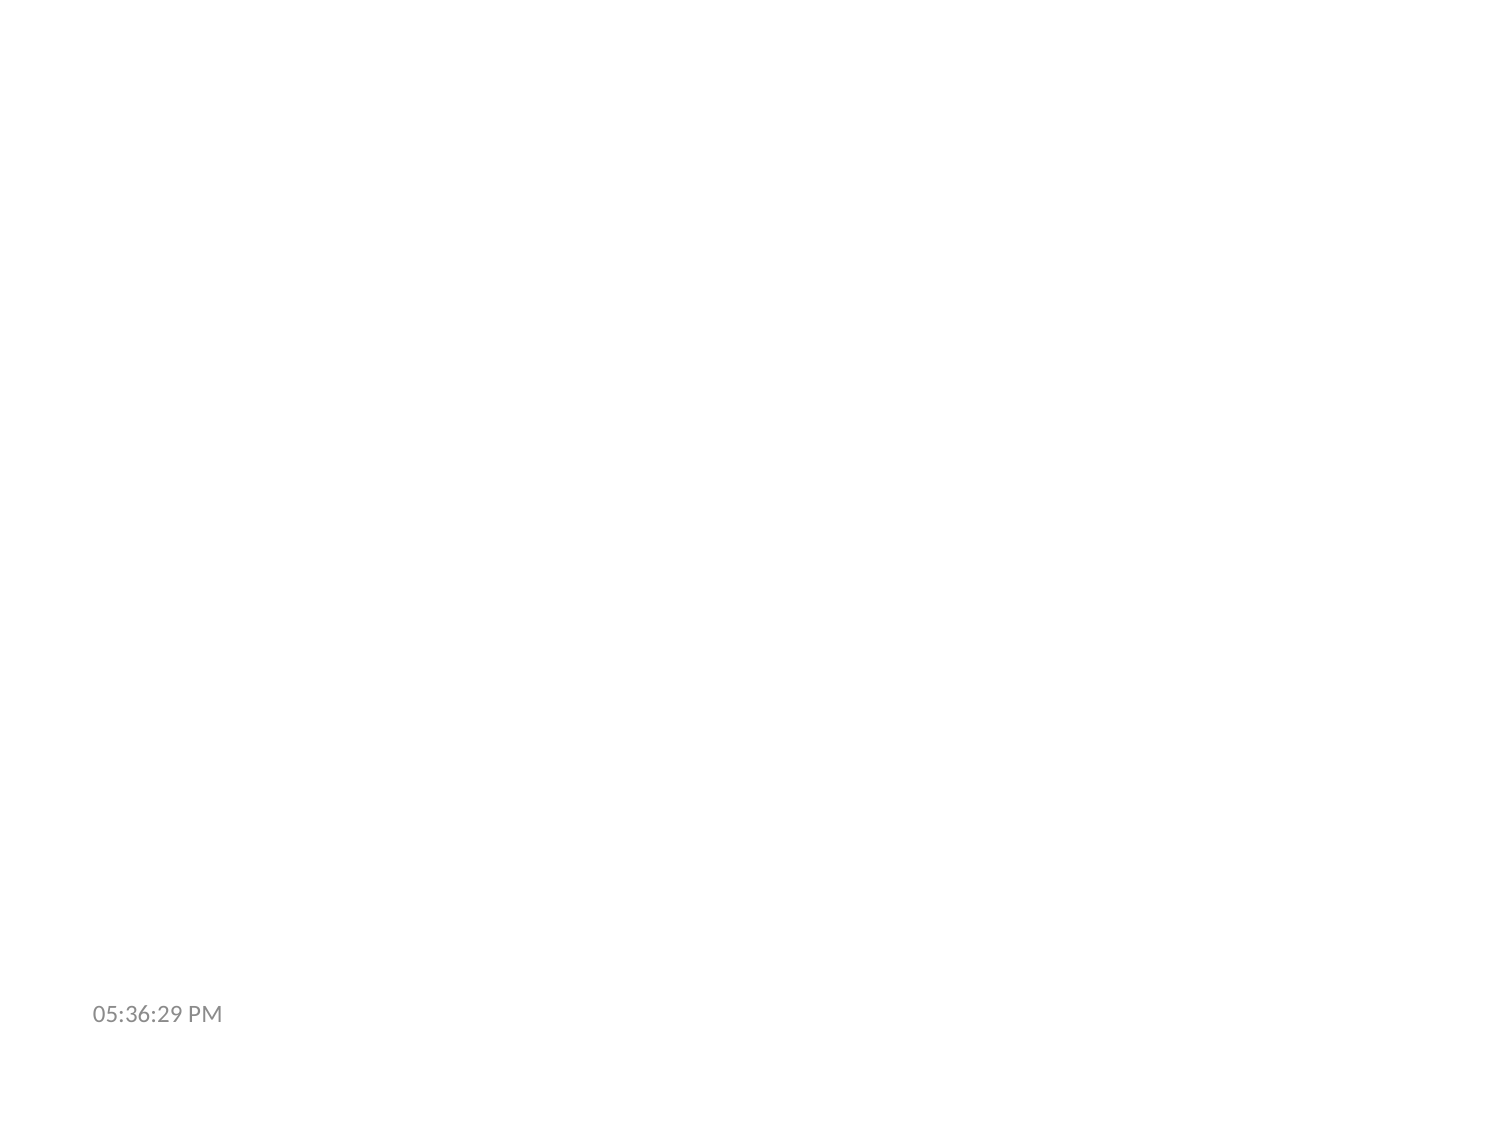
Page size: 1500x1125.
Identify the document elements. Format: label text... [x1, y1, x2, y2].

text_box 3:35:09 PM [77, 982, 428, 1043]
